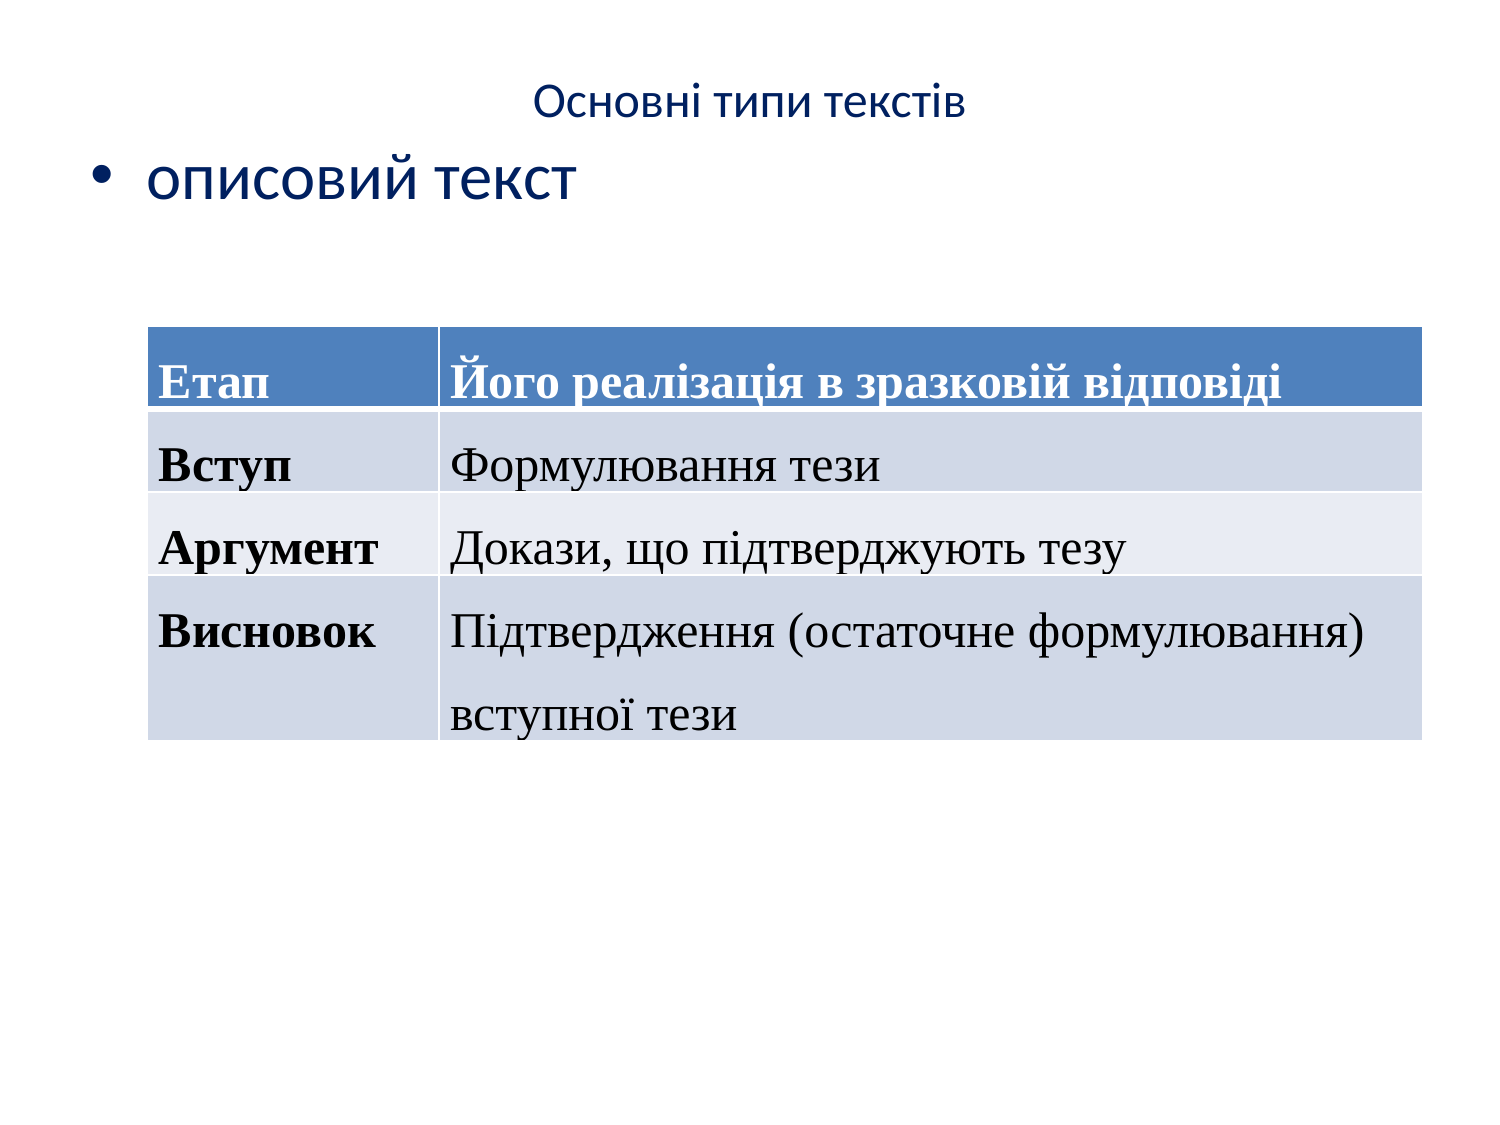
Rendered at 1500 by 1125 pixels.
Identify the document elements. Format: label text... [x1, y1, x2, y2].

table_cell Підтвердження (остаточне формулювання) вступної тези [440, 576, 1422, 740]
table_cell Формулювання тези [440, 412, 1422, 491]
table_cell Висновок [148, 576, 438, 740]
table_header Його реалізація в зразковій відповіді [440, 327, 1422, 406]
table_cell Докази, що підтверджують тезу [440, 493, 1422, 574]
list описовий текст [75, 125, 1425, 1005]
table_header Етап [148, 327, 438, 406]
table_cell Вступ [148, 412, 438, 491]
table_cell Аргумент [148, 493, 438, 574]
title Основні типи текстів [75, 45, 1425, 125]
